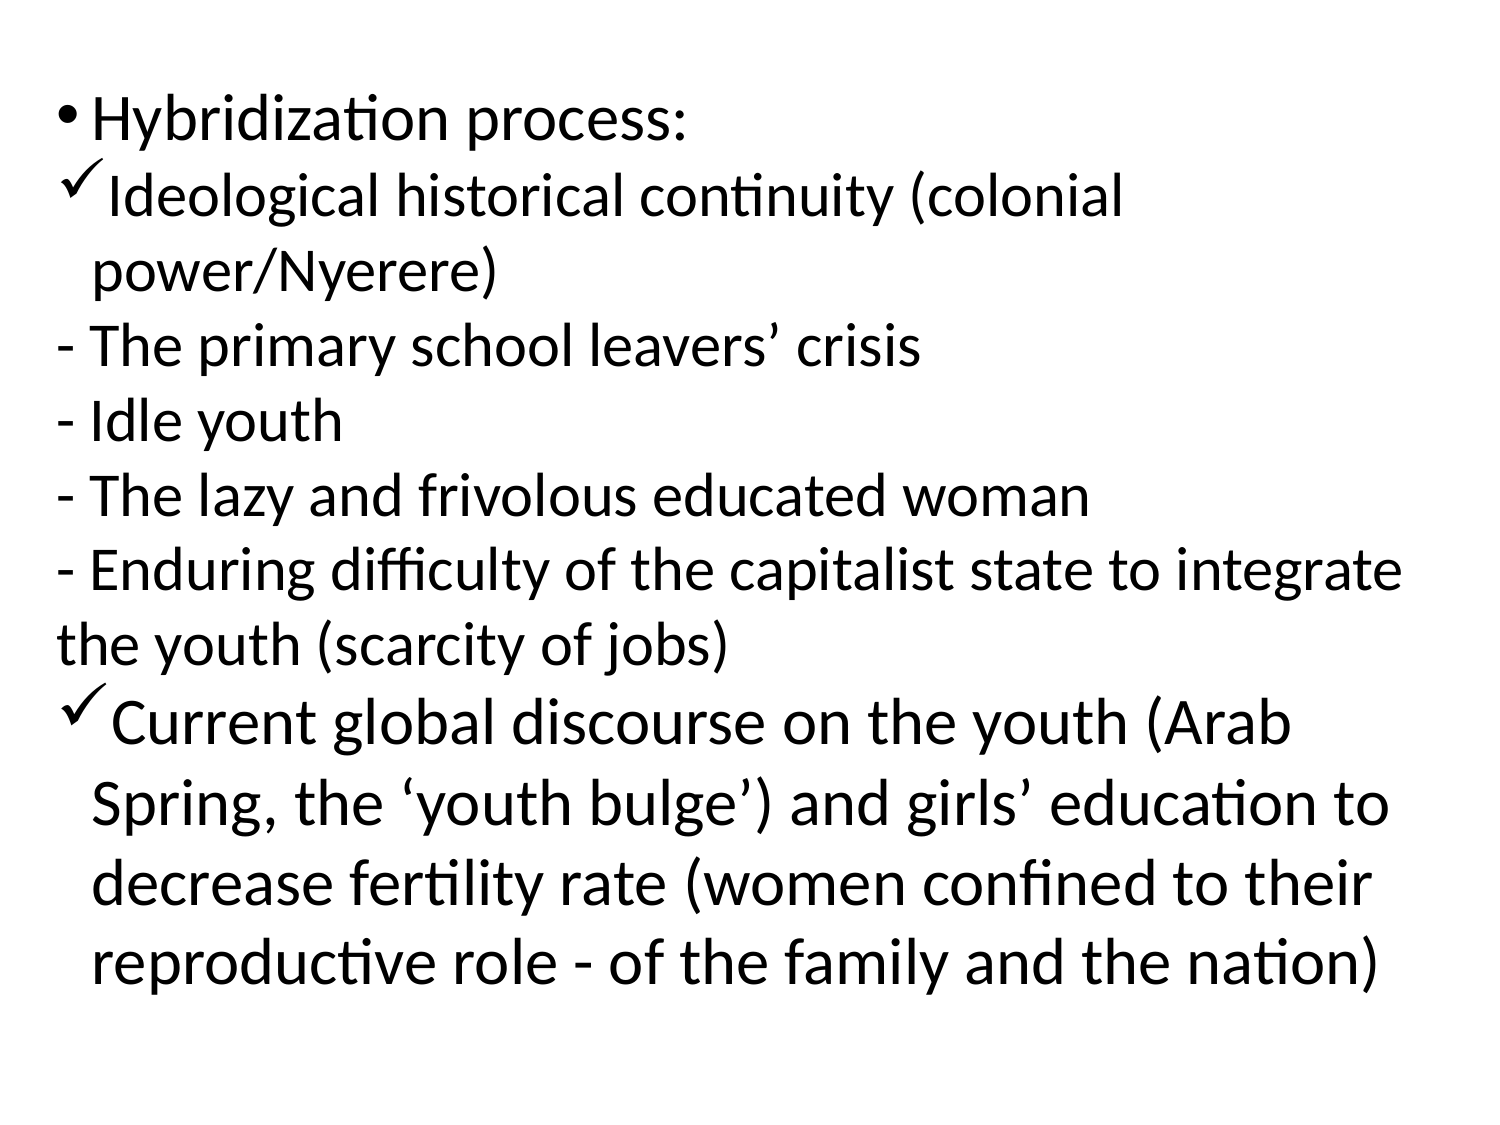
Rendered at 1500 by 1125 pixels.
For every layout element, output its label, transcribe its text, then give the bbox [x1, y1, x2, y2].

text_box Hybridization process: Ideological historical continuity (colonial power/Nyerere) - The primary school leavers’ crisis - Idle youth - The lazy and frivolous educated woman - Enduring difficulty of the capitalist state to integrate the youth (scarcity of jobs) Current global discourse on the youth (Arab Spring, the ‘youth bulge’) and girls’ education to decrease fertility rate (women confined to their reproductive role - of the family and the nation) [41, 66, 1437, 1094]
